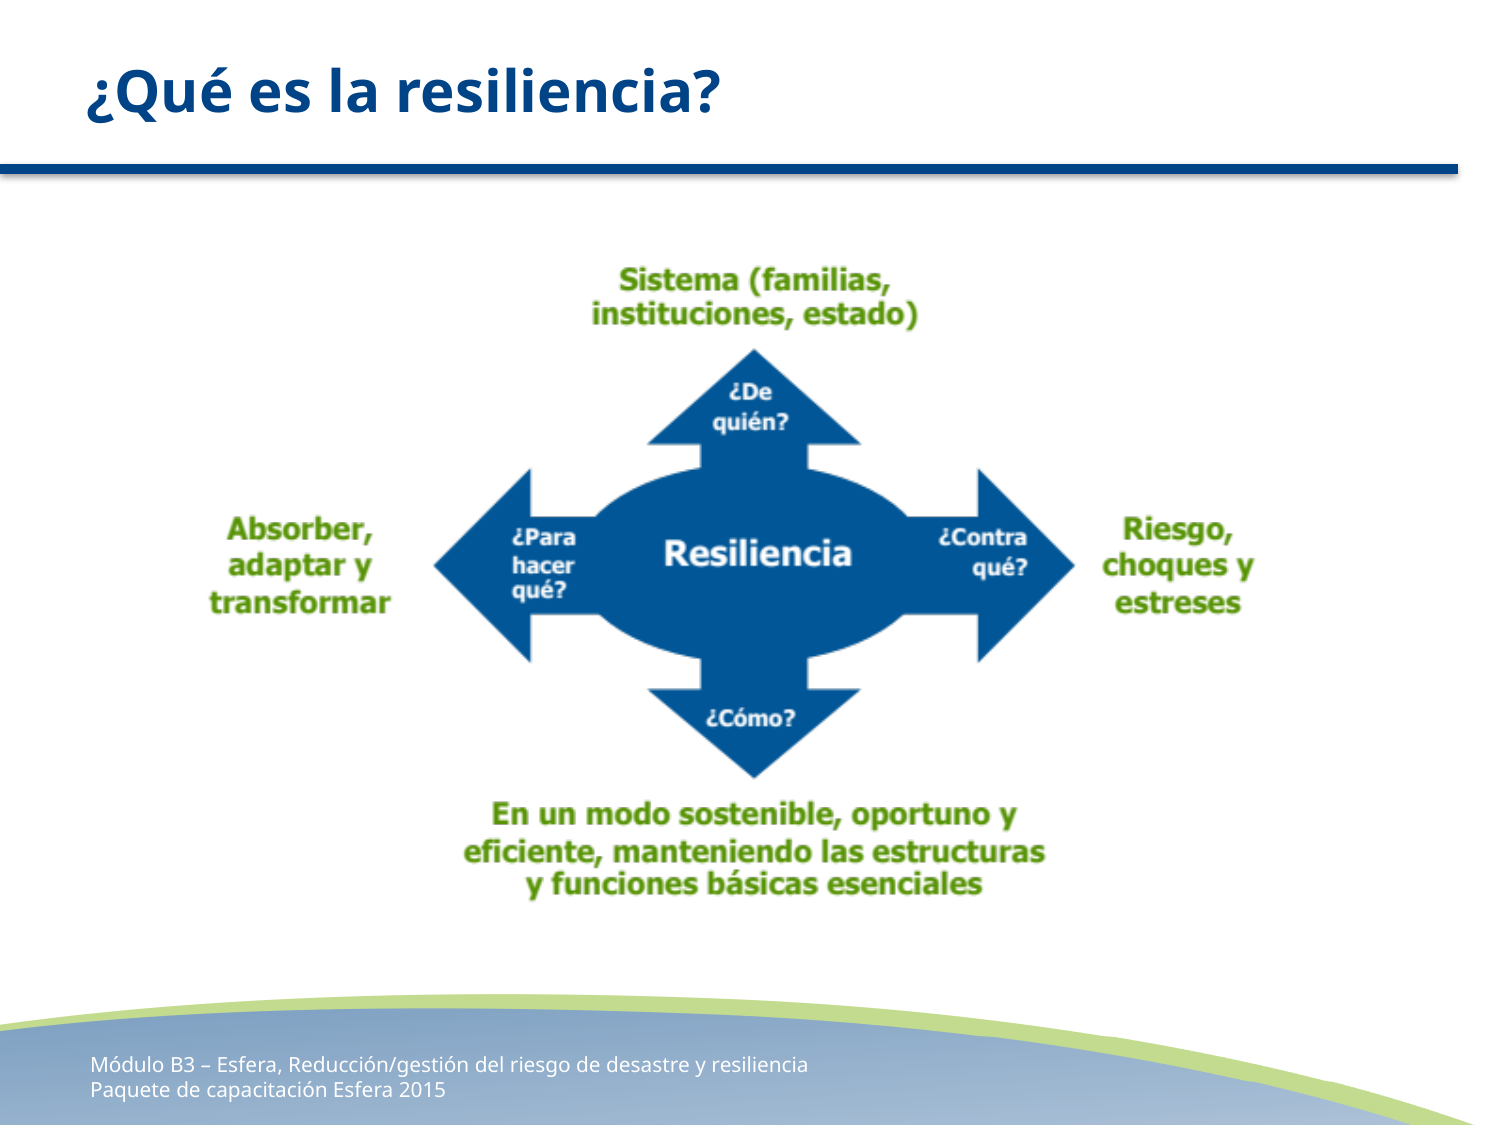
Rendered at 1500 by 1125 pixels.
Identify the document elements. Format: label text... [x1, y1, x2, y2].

picture [0, 992, 1500, 1125]
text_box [156, 236, 1290, 920]
footer Módulo B3 – Esfera, Reducción/gestión del riesgo de desastre y resiliencia Paquete de capacitación Esfera 2015 [75, 1046, 1072, 1107]
title ¿Qué es la resiliencia? [75, 0, 1425, 178]
